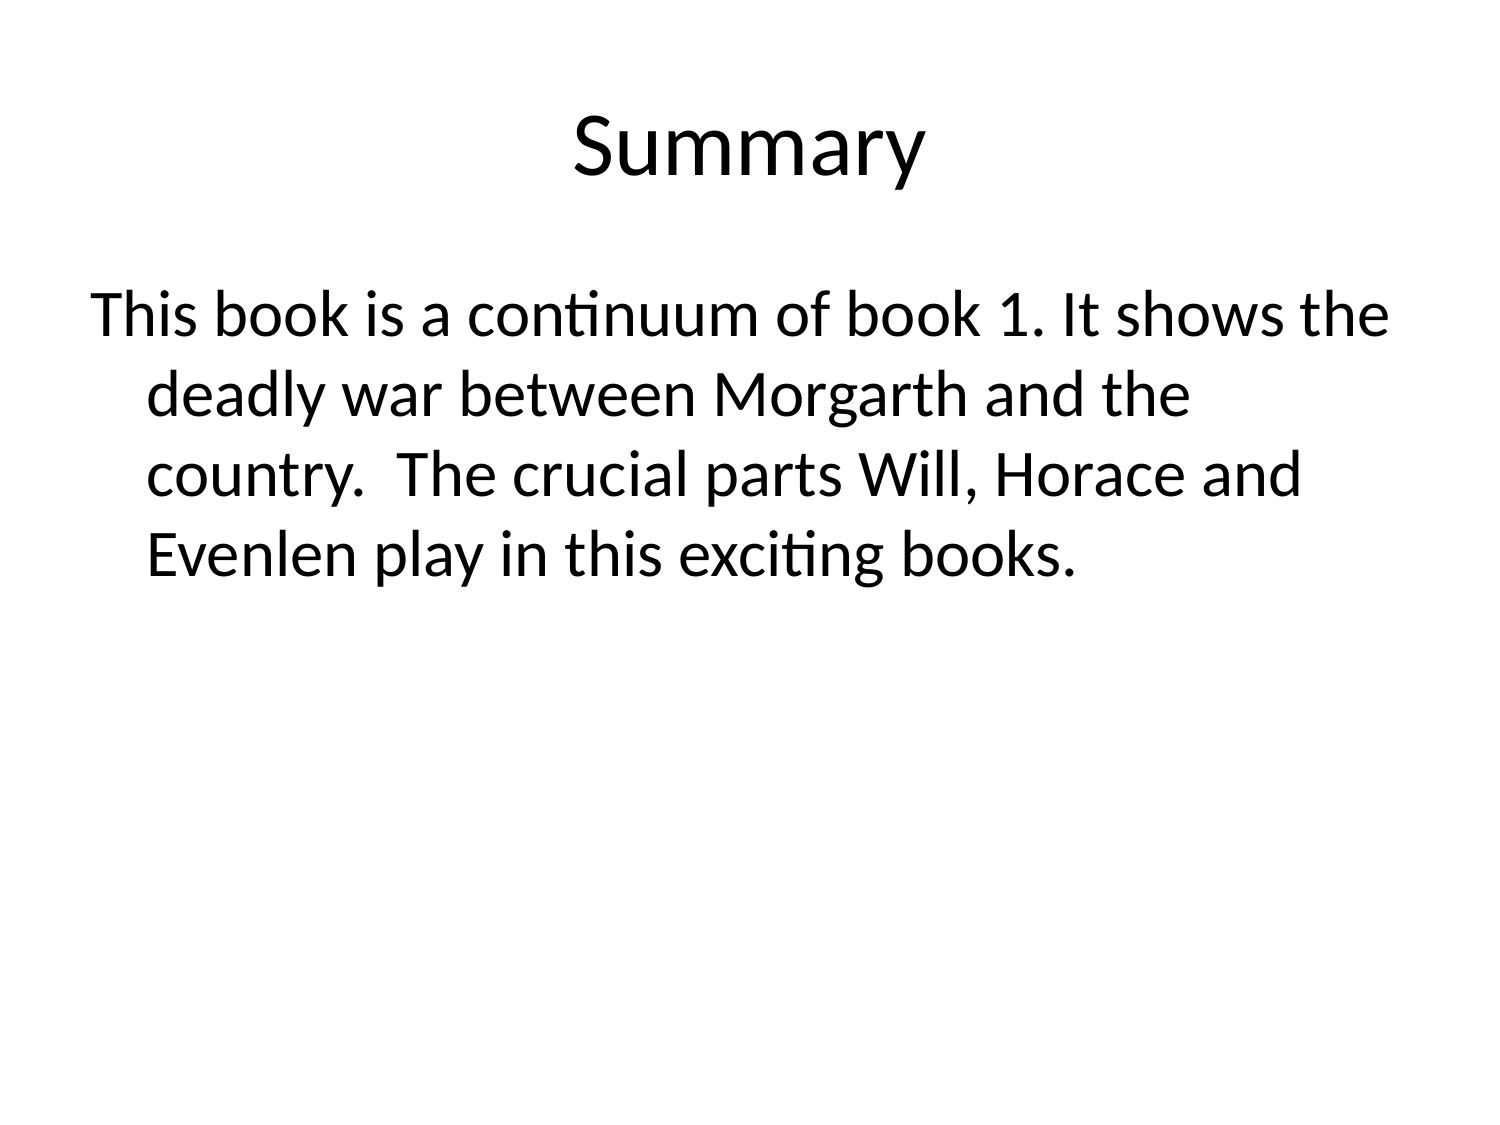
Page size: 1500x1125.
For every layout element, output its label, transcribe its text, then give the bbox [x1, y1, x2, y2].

list This book is a continuum of book 1. It shows the deadly war between Morgarth and the country. The crucial parts Will, Horace and Evenlen play in this exciting books. [75, 262, 1425, 1005]
title Summary [75, 45, 1425, 233]
